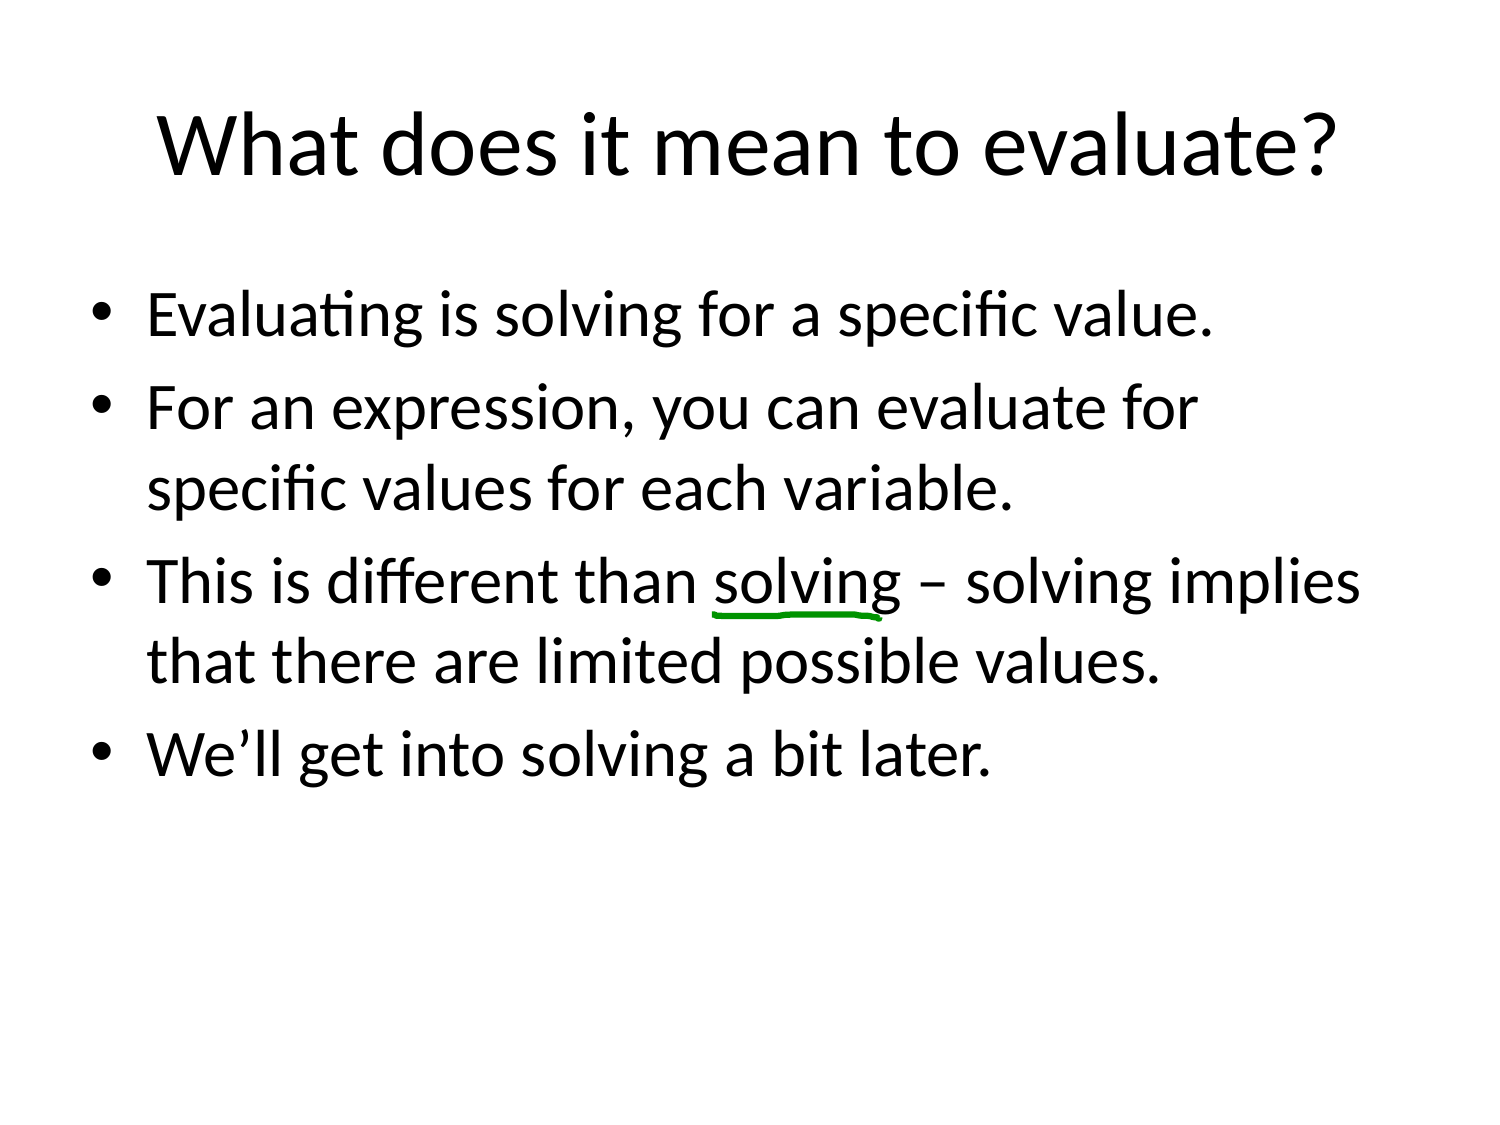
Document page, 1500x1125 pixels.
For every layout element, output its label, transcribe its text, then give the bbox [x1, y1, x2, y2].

title What does it mean to evaluate? [75, 45, 1425, 233]
text_box [711, 613, 881, 620]
list Evaluating is solving for a specific value. For an expression, you can evaluate for specific values for each variable. This is different than solving – solving implies that there are limited possible values. We’ll get into solving a bit later. [75, 262, 1425, 1005]
